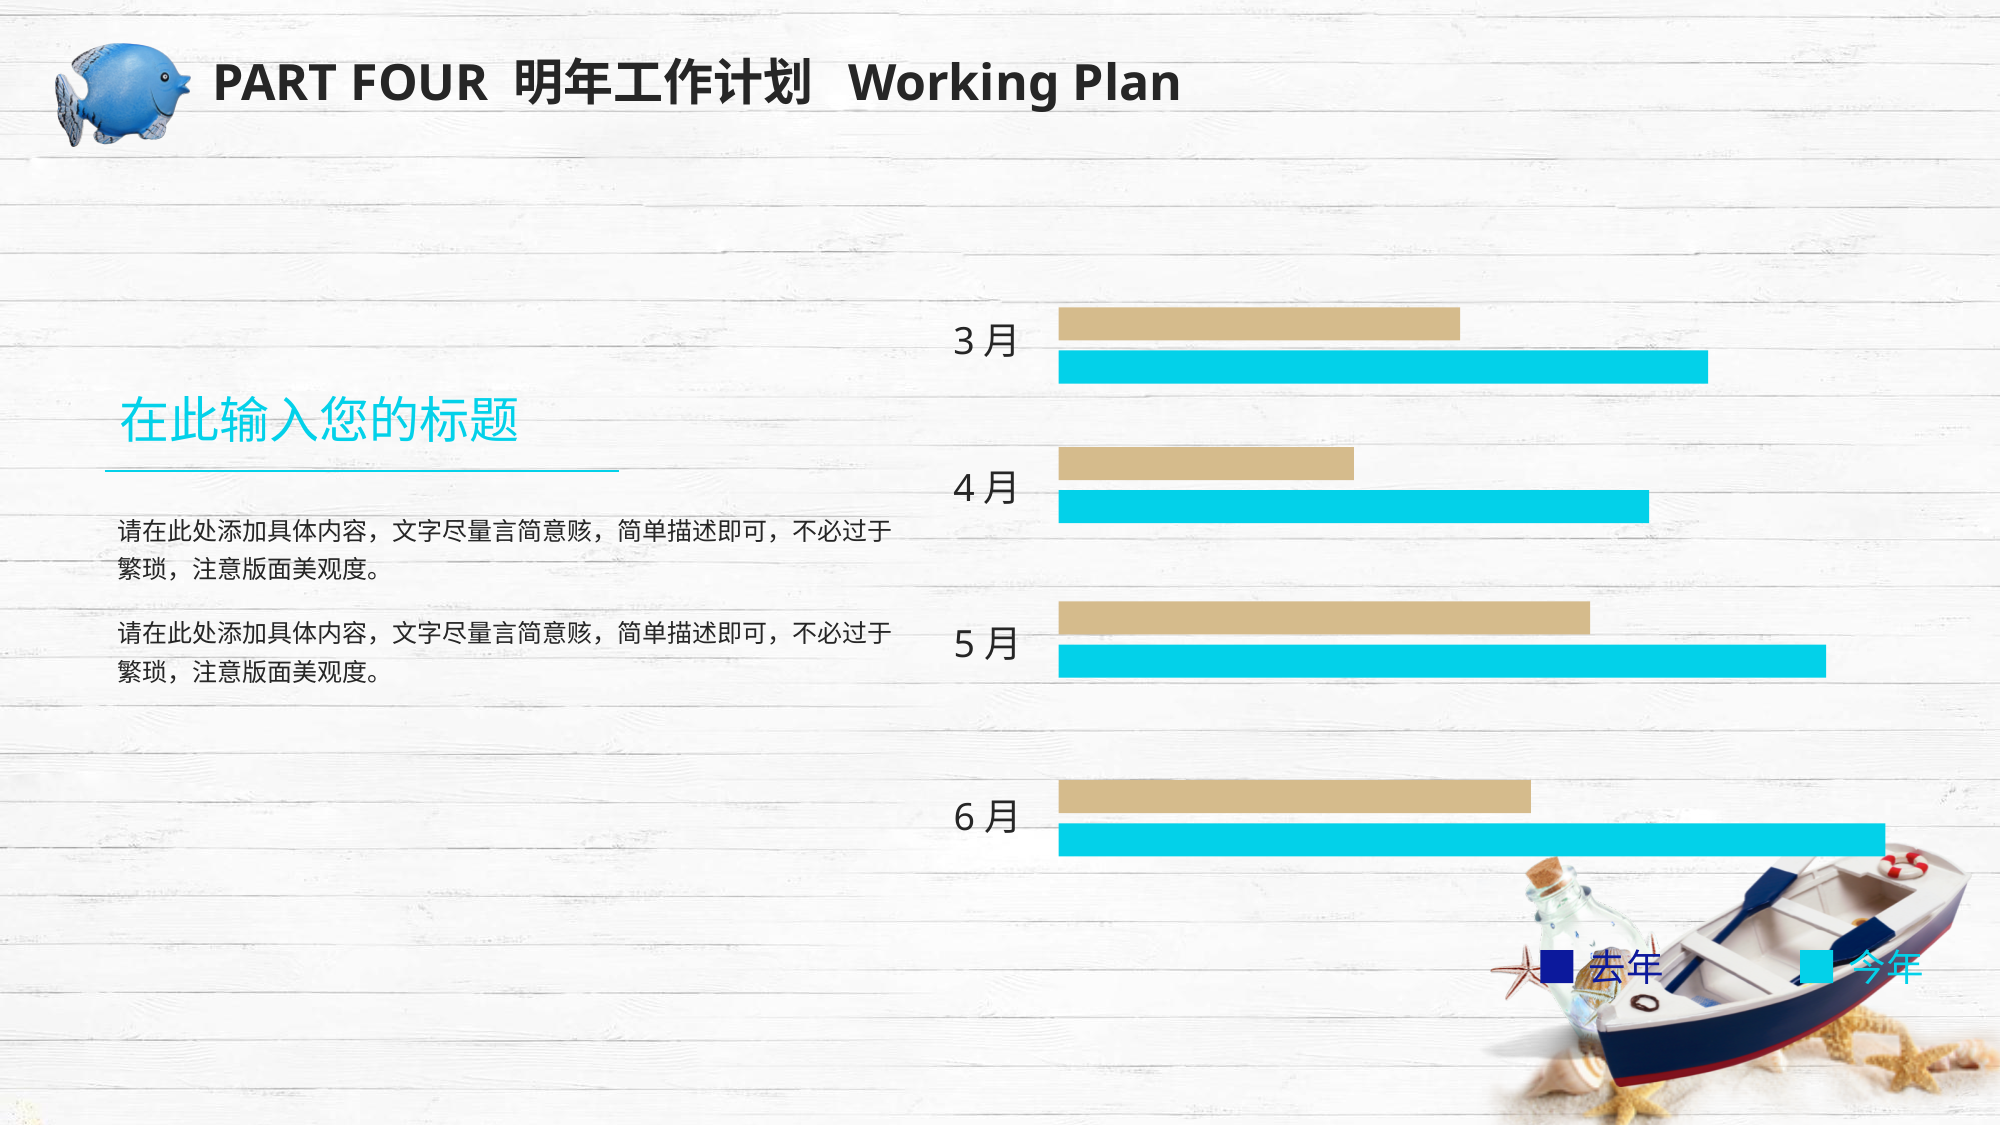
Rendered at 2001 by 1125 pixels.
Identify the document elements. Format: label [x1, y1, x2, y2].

text_box [1435, 823, 2000, 1125]
text_box [1058, 780, 1886, 857]
text_box [1058, 601, 1827, 678]
text_box [1058, 307, 1709, 384]
picture [0, 0, 2000, 1125]
text_box [1058, 447, 1650, 524]
text_box [1540, 936, 1940, 997]
